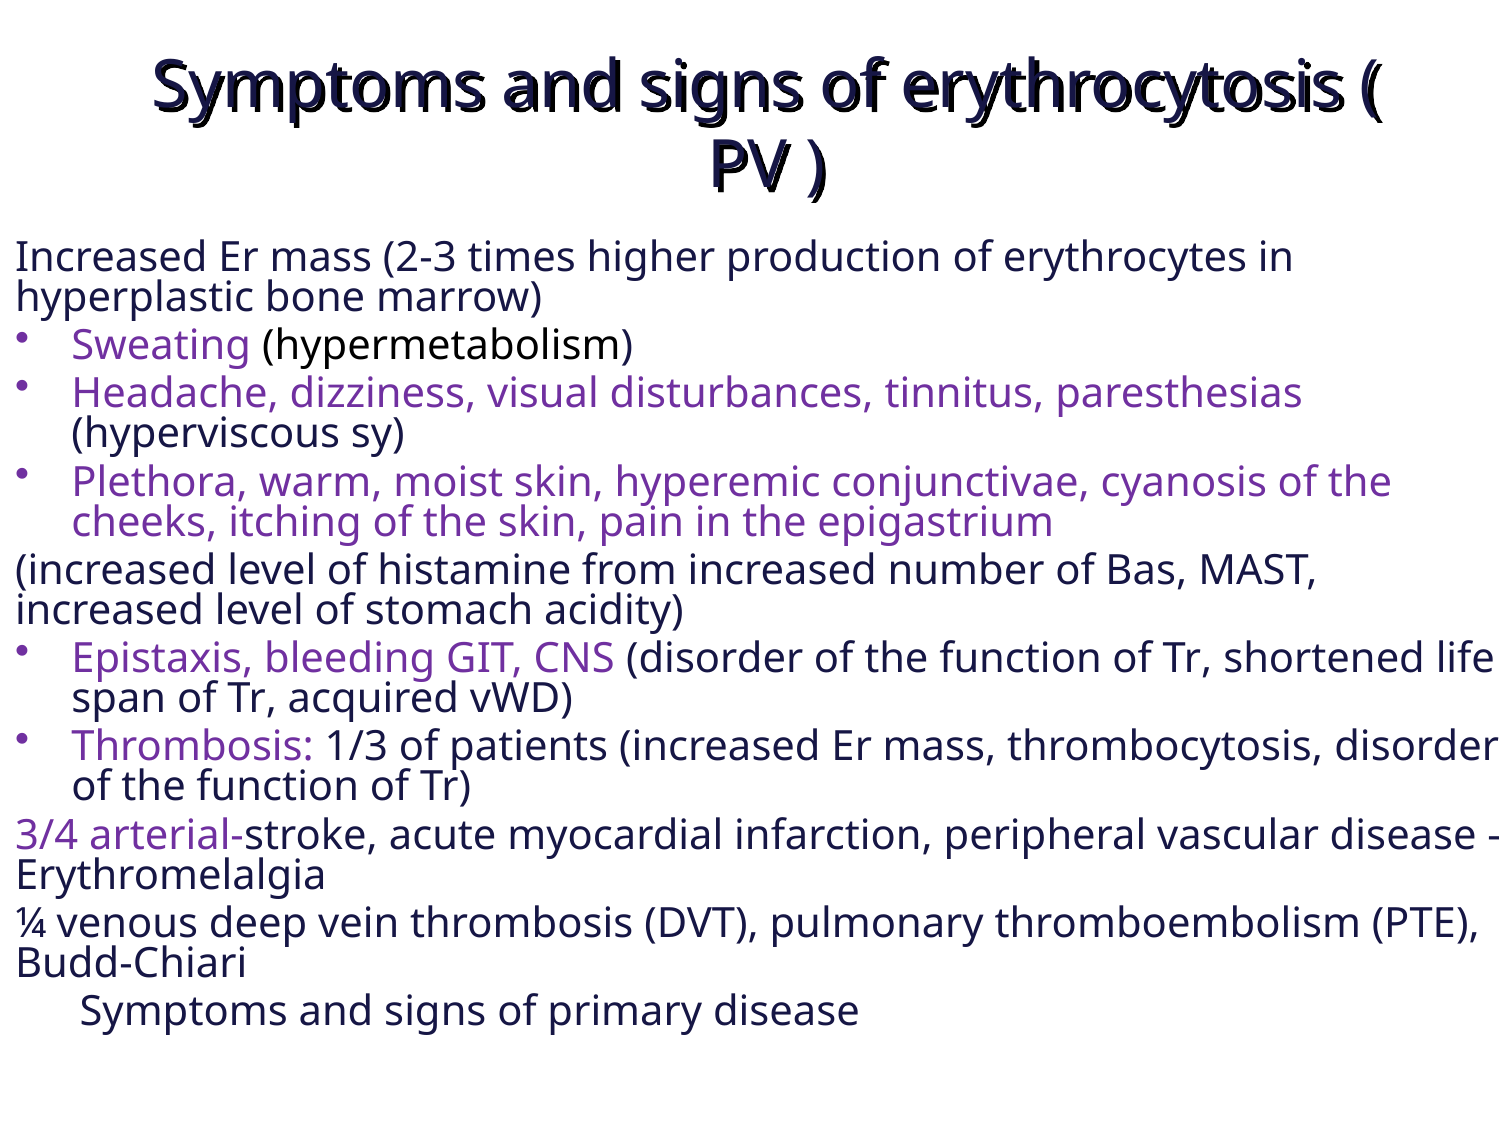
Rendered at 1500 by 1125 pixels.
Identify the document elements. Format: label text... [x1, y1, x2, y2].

text_box [1066, 363, 1418, 424]
text_box Symptoms and signs of erythrocytosis ( PV ) [128, 58, 1404, 184]
list Increased Er mass (2-3 times higher production of erythrocytes in hyperplastic bone marrow) Sweating (hypermetabolism) Headache, dizziness, visual disturbances, tinnitus, paresthesias (hyperviscous sy) Plethora, warm, moist skin, hyperemic conjunctivae, cyanosis of the cheeks, itching of the skin, pain in the epigastrium (increased level of histamine from increased number of Bas, MAST, increased level of stomach acidity) Epistaxis, bleeding GIT, CNS (disorder of the function of Tr, shortened life span of Tr, acquired vWD) Thrombosis: 1/3 of patients (increased Er mass, thrombocytosis, disorder of the function of Tr) 3/4 arterial-stroke, acute myocardial infarction, peripheral vascular disease - Erythromelalgia ¼ venous deep vein thrombosis (DVT), pulmonary thromboembolism (PTE), Budd-Chiari Symptoms and signs of primary disease [0, 231, 1500, 1000]
